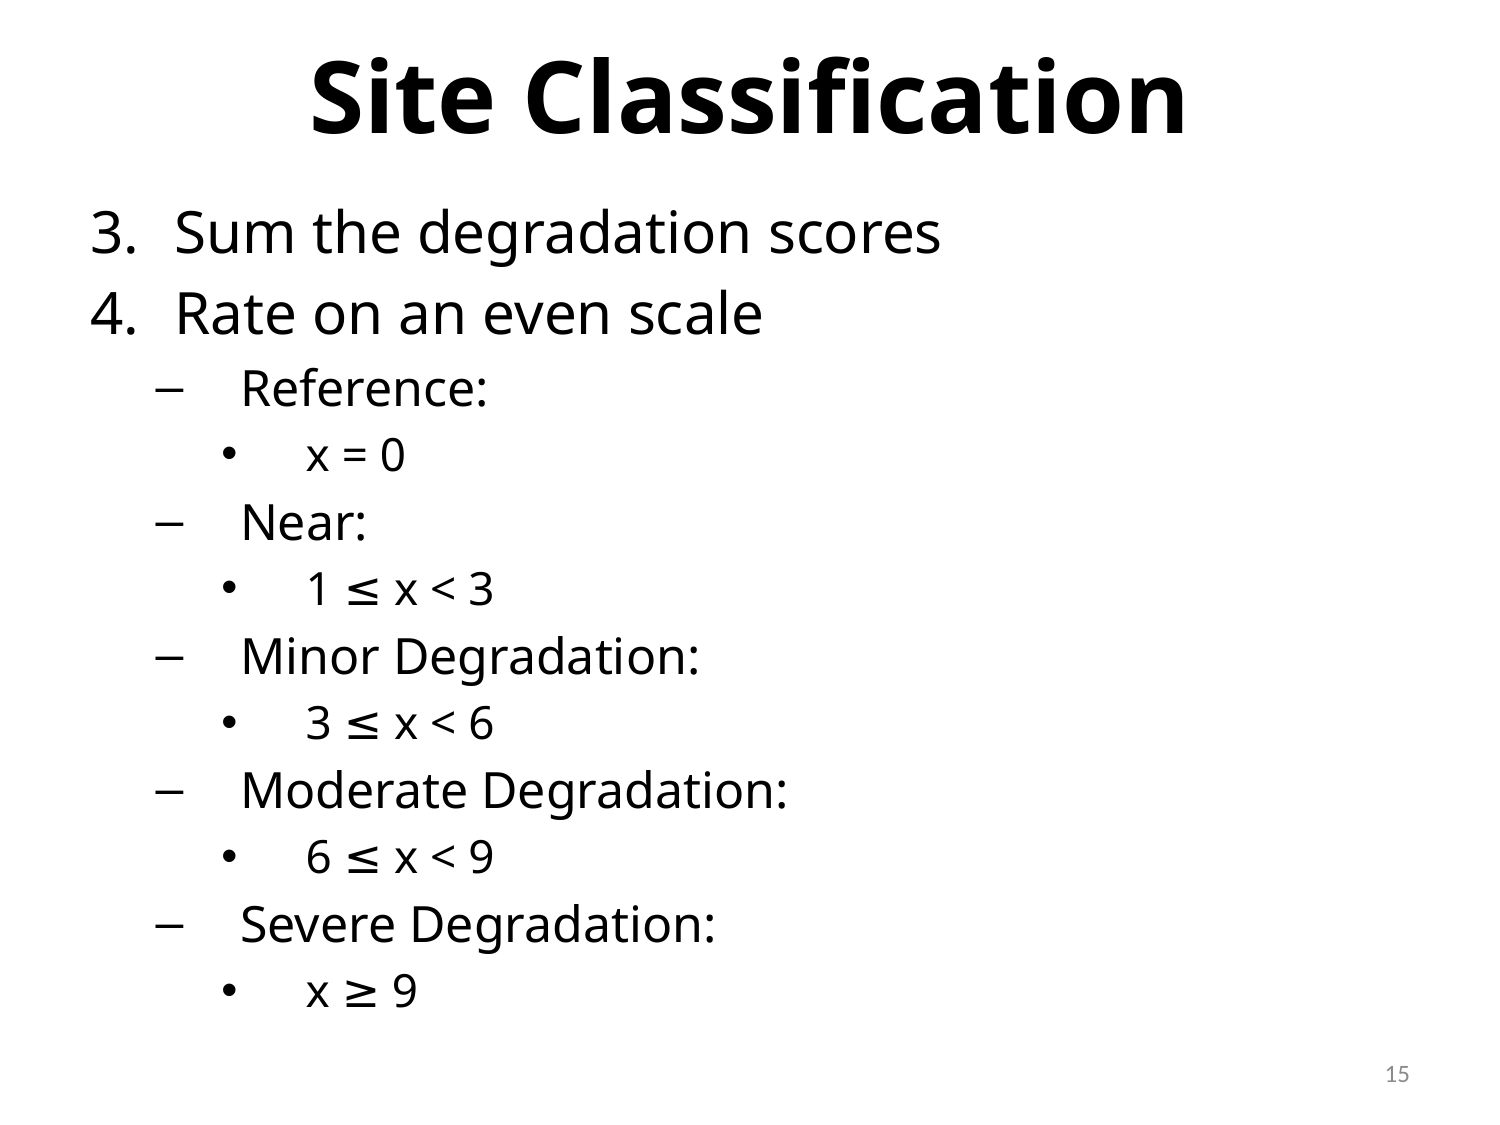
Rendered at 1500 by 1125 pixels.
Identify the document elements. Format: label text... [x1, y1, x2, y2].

slide_number 15 [1074, 1042, 1425, 1103]
list Sum the degradation scores Rate on an even scale Reference: x = 0 Near: 1 ≤ x < 3 Minor Degradation: 3 ≤ x < 6 Moderate Degradation: 6 ≤ x < 9 Severe Degradation: x ≥ 9 [75, 188, 1425, 1050]
text_box Site Classification [74, 0, 1425, 188]
